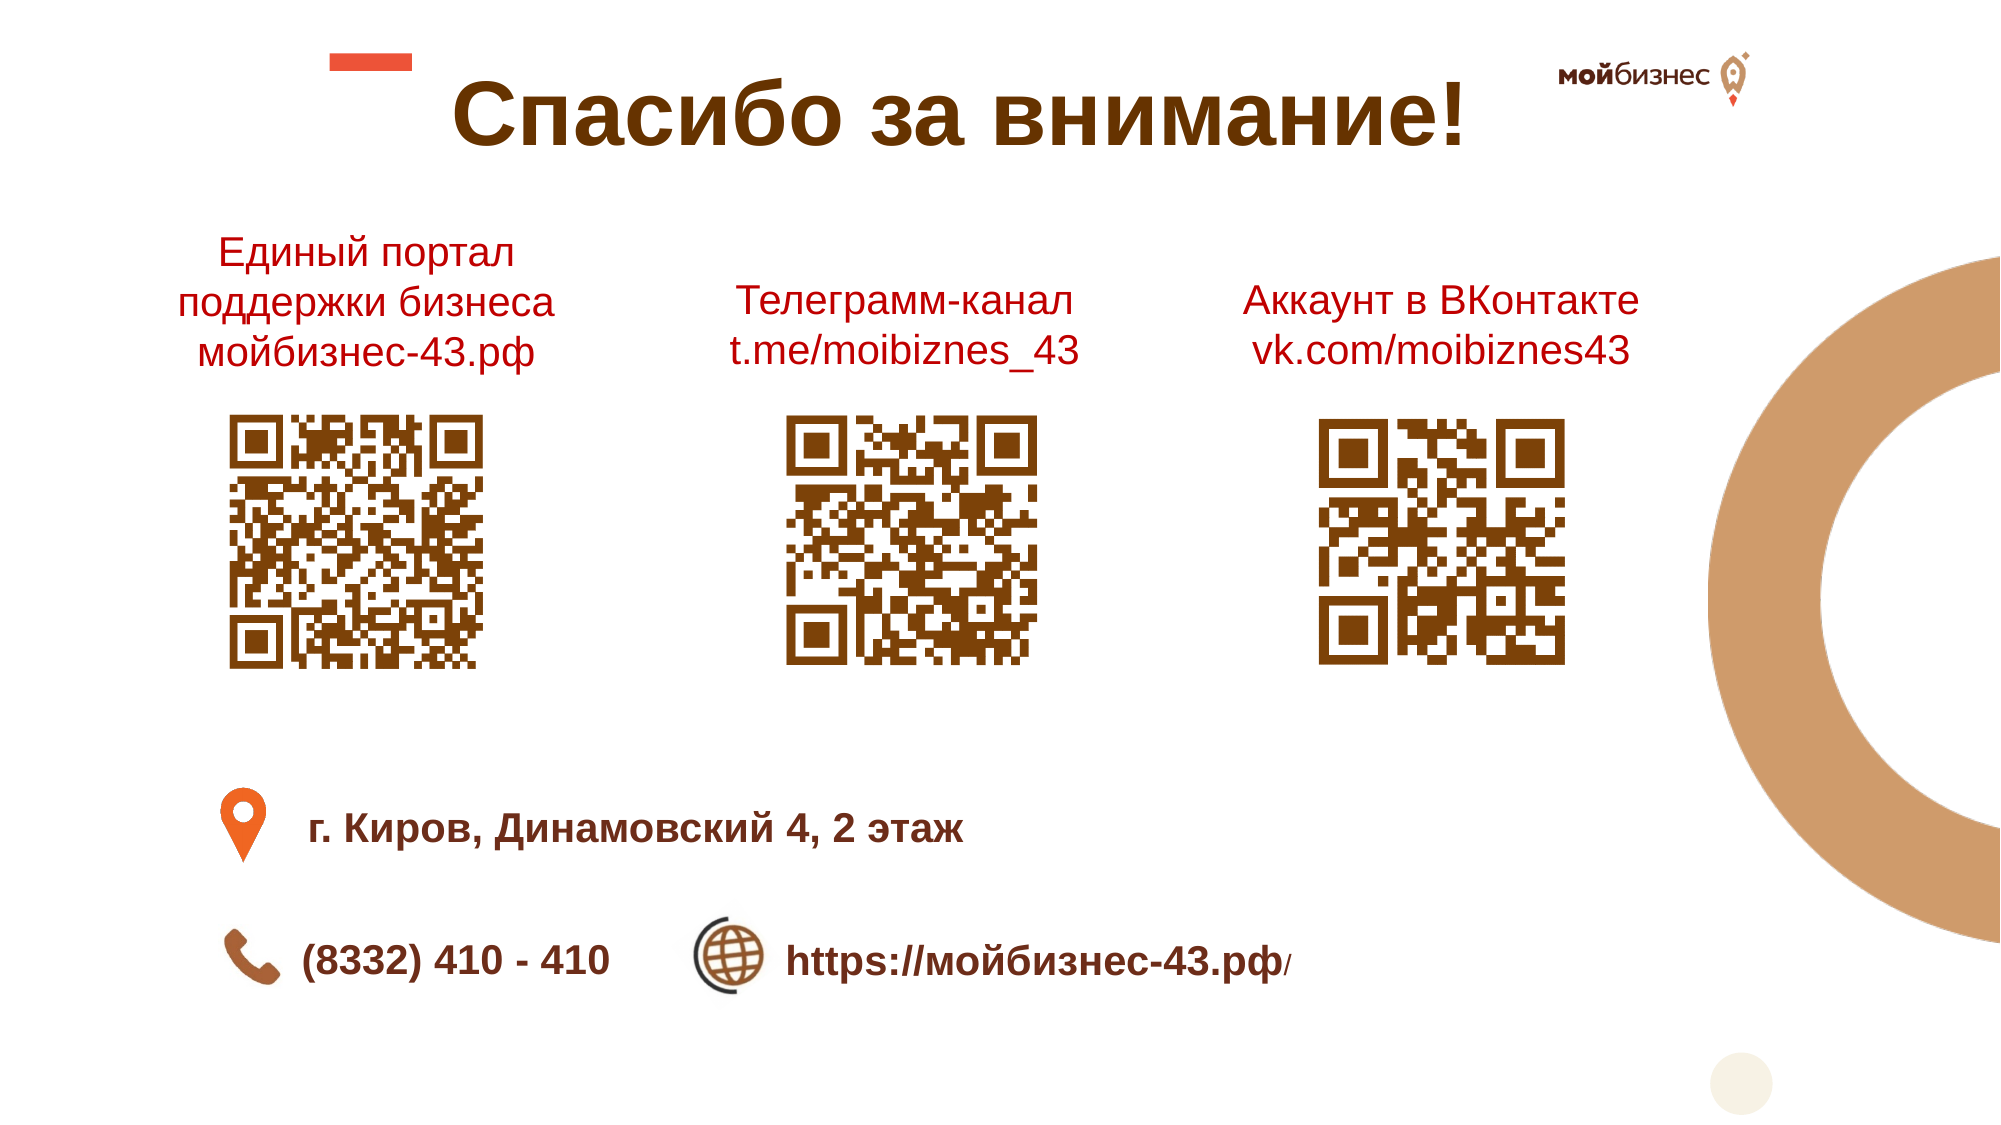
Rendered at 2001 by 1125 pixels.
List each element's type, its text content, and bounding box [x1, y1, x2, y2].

picture [1708, 252, 2000, 950]
picture [1663, 51, 1750, 107]
picture [213, 399, 498, 684]
text_box Телеграмм-канал t.me/moibiznes_43 [707, 265, 1103, 381]
picture [217, 923, 283, 989]
picture [672, 899, 782, 1009]
picture [1299, 399, 1584, 684]
text_box Единый портал поддержки бизнеса мойбизнес-43.рф [141, 208, 591, 398]
picture [769, 398, 1054, 683]
picture [200, 783, 284, 867]
text_box Спасибо за внимание! [444, 46, 1663, 172]
text_box Аккаунт в ВКонтакте vk.com/moibiznes43 [1197, 265, 1686, 381]
